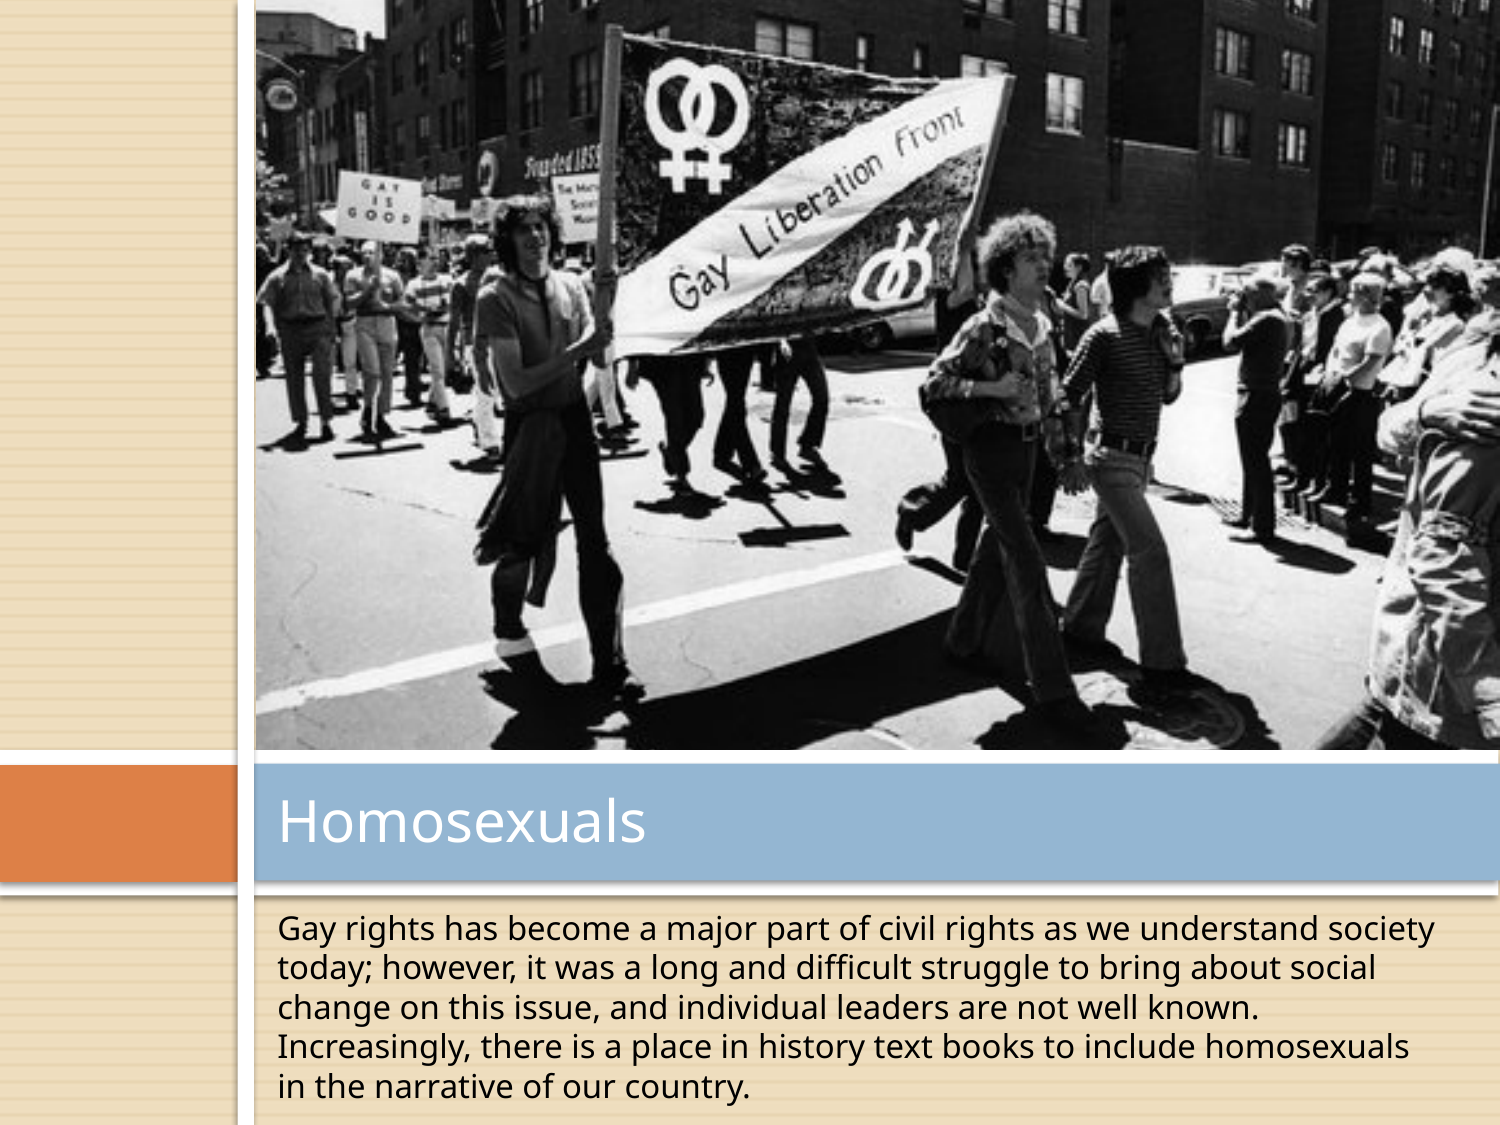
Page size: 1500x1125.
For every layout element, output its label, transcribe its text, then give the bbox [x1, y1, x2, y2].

title Homosexuals [262, 762, 1463, 875]
picture [255, 0, 1500, 750]
list Gay rights has become a major part of civil rights as we understand society today; however, it was a long and difficult struggle to bring about social change on this issue, and individual leaders are not well known. Increasingly, there is a place in history text books to include homosexuals in the narrative of our country. [262, 900, 1463, 1113]
